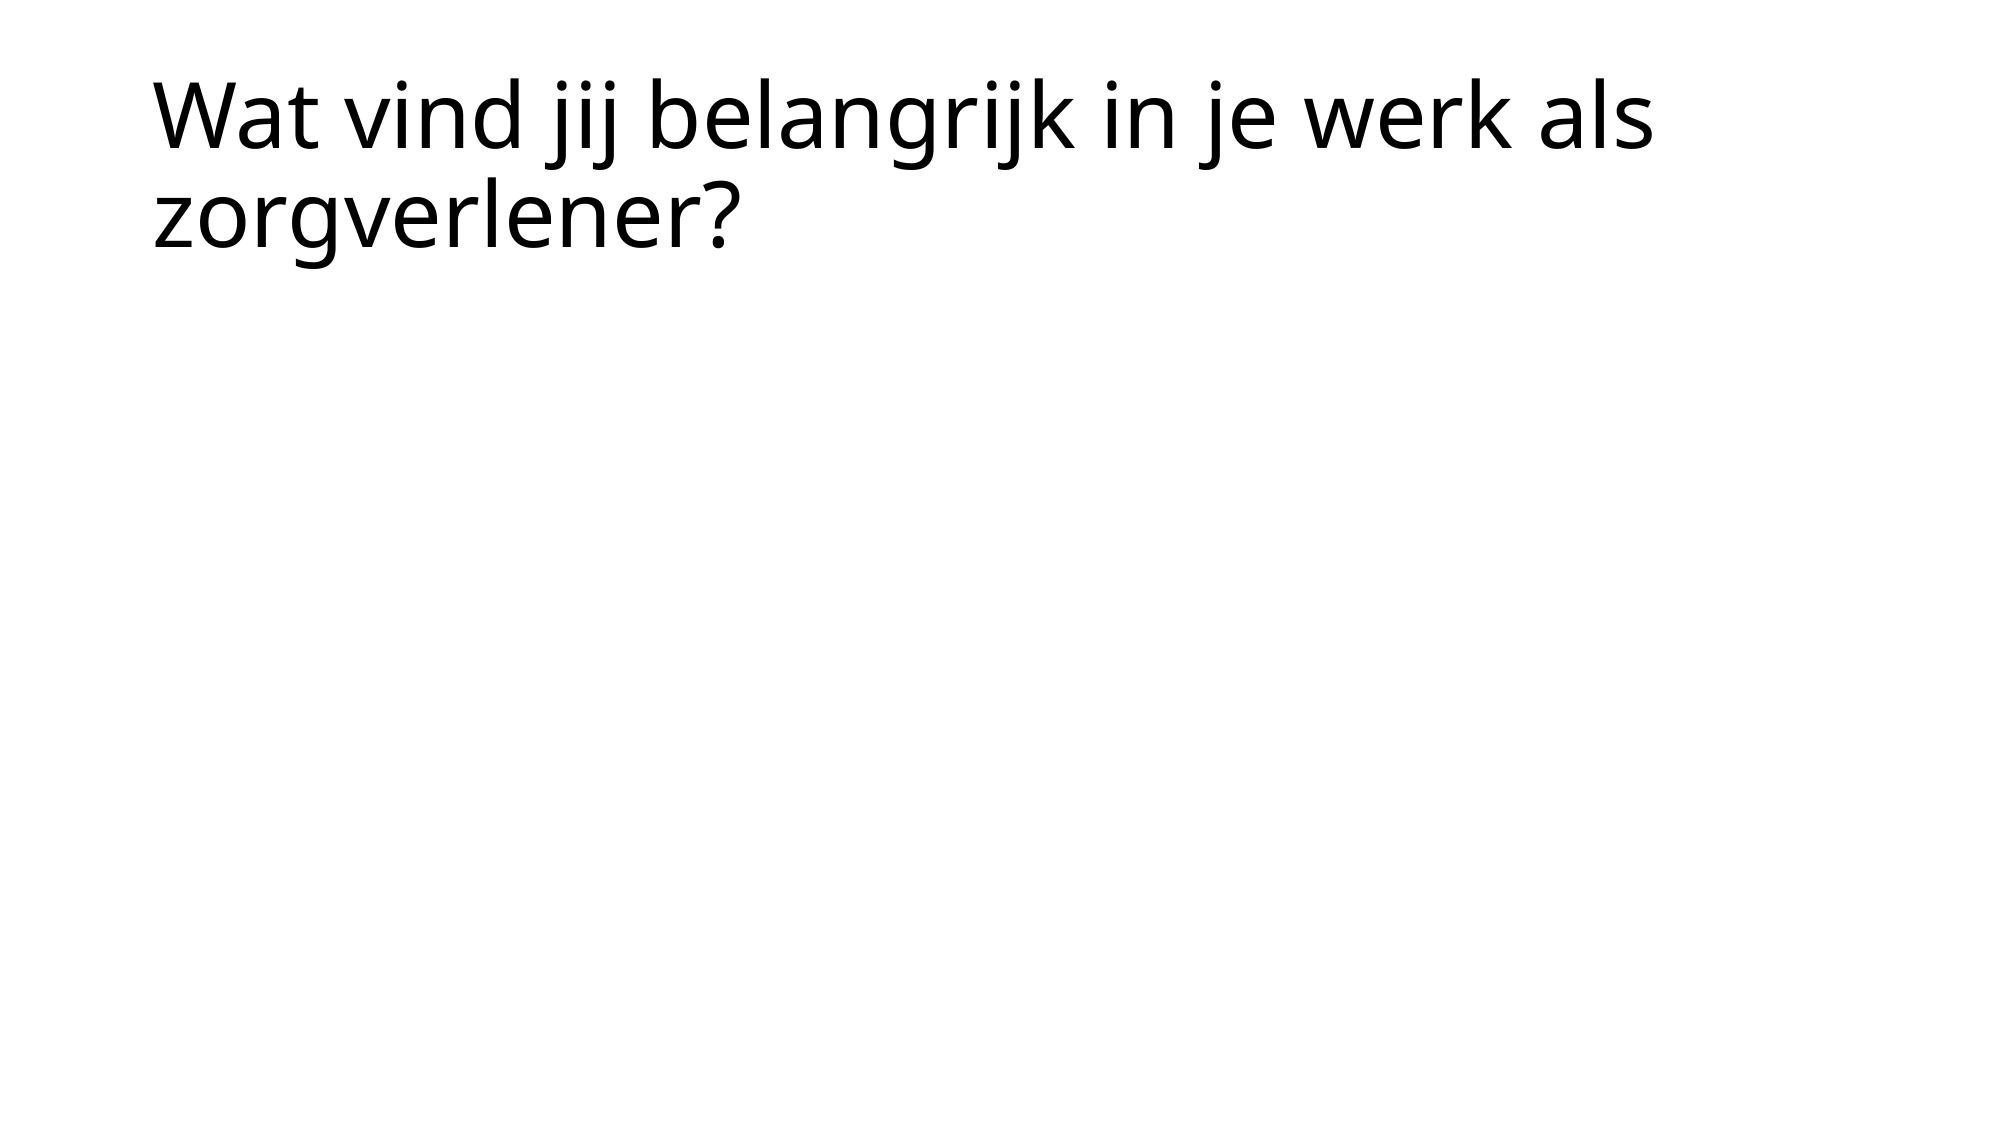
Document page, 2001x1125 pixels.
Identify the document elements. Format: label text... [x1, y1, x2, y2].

title Wat vind jij belangrijk in je werk als zorgverlener? [137, 59, 1863, 278]
